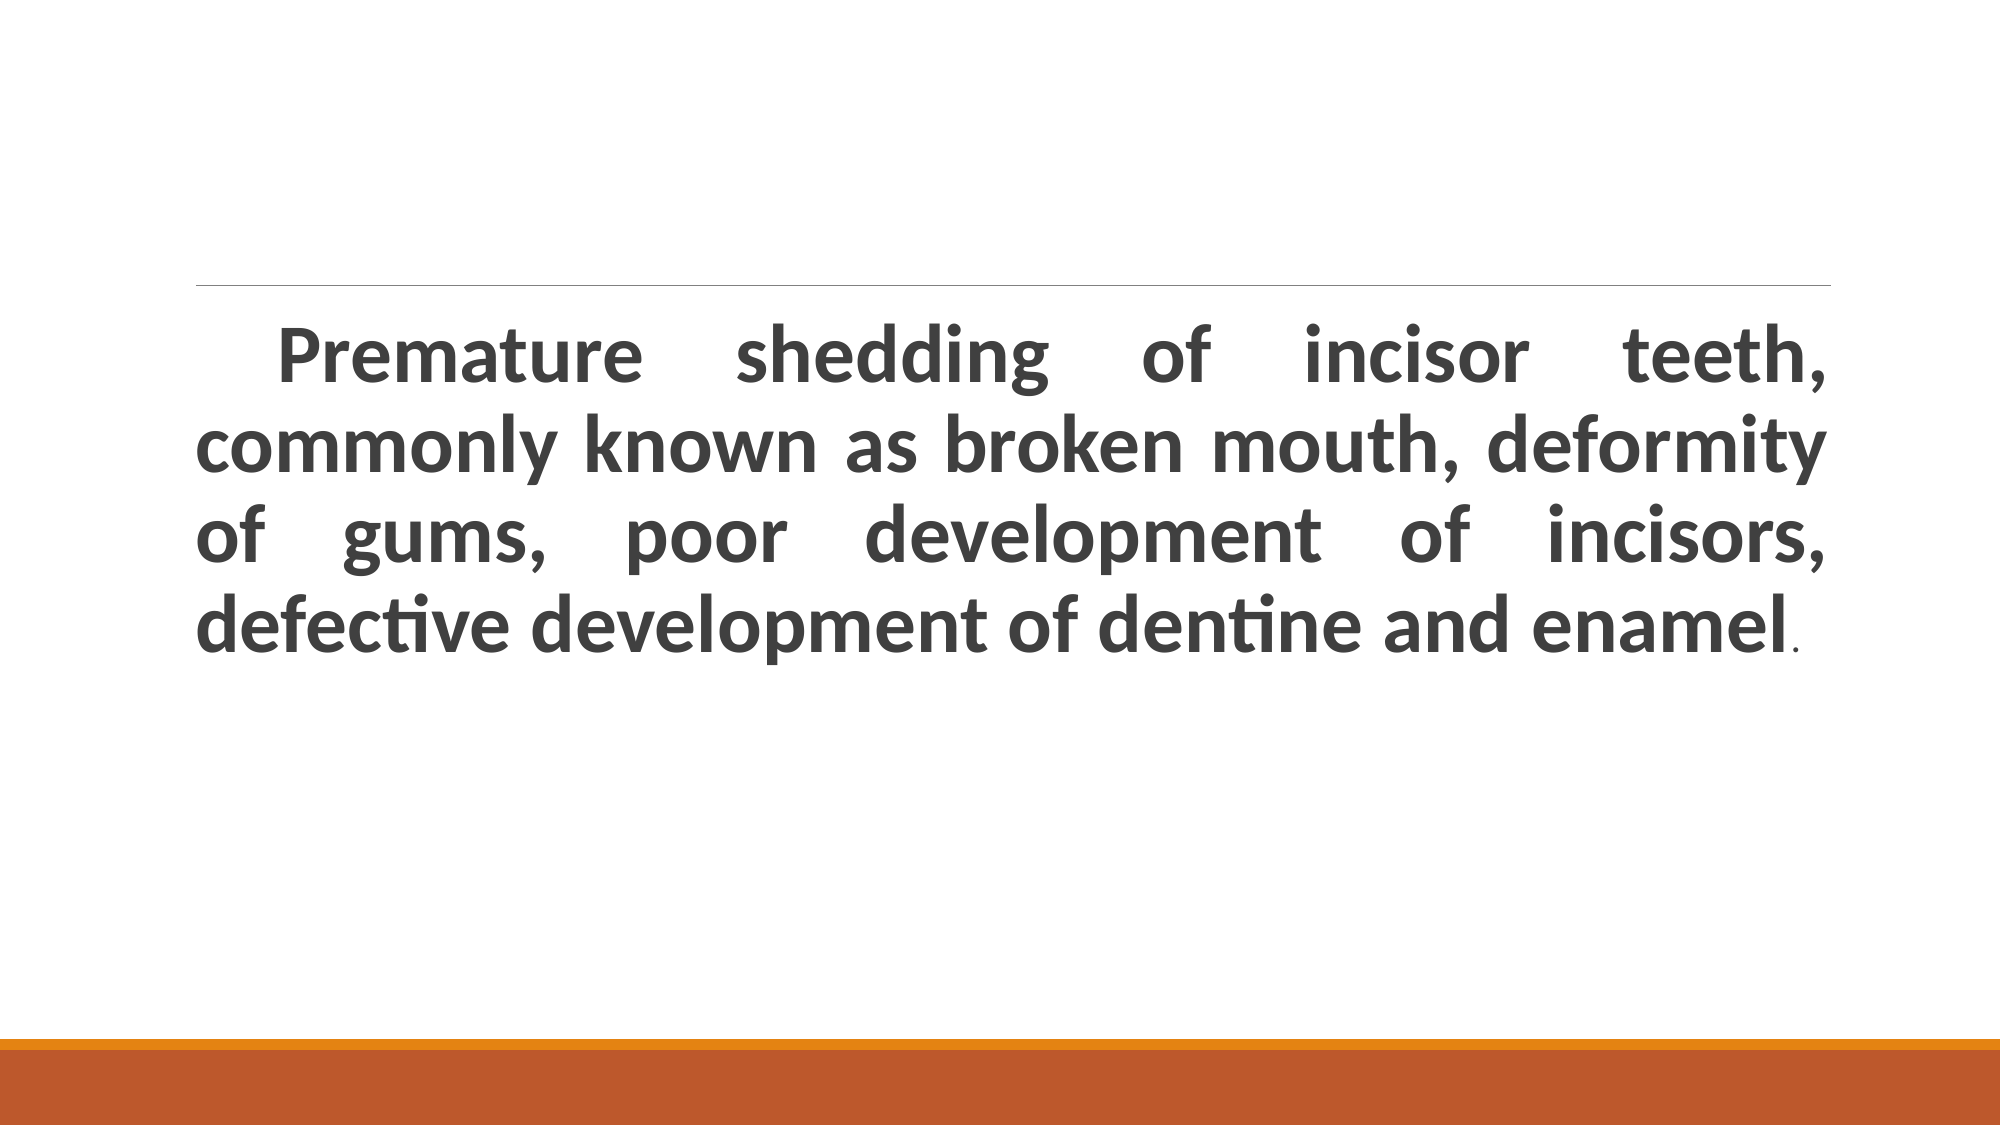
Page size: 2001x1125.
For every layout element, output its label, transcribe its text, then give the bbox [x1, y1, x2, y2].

list Premature shedding of incisor teeth, commonly known as broken mouth, deformity of gums, poor development of incisors, defective development of dentine and enamel. [180, 302, 1830, 963]
